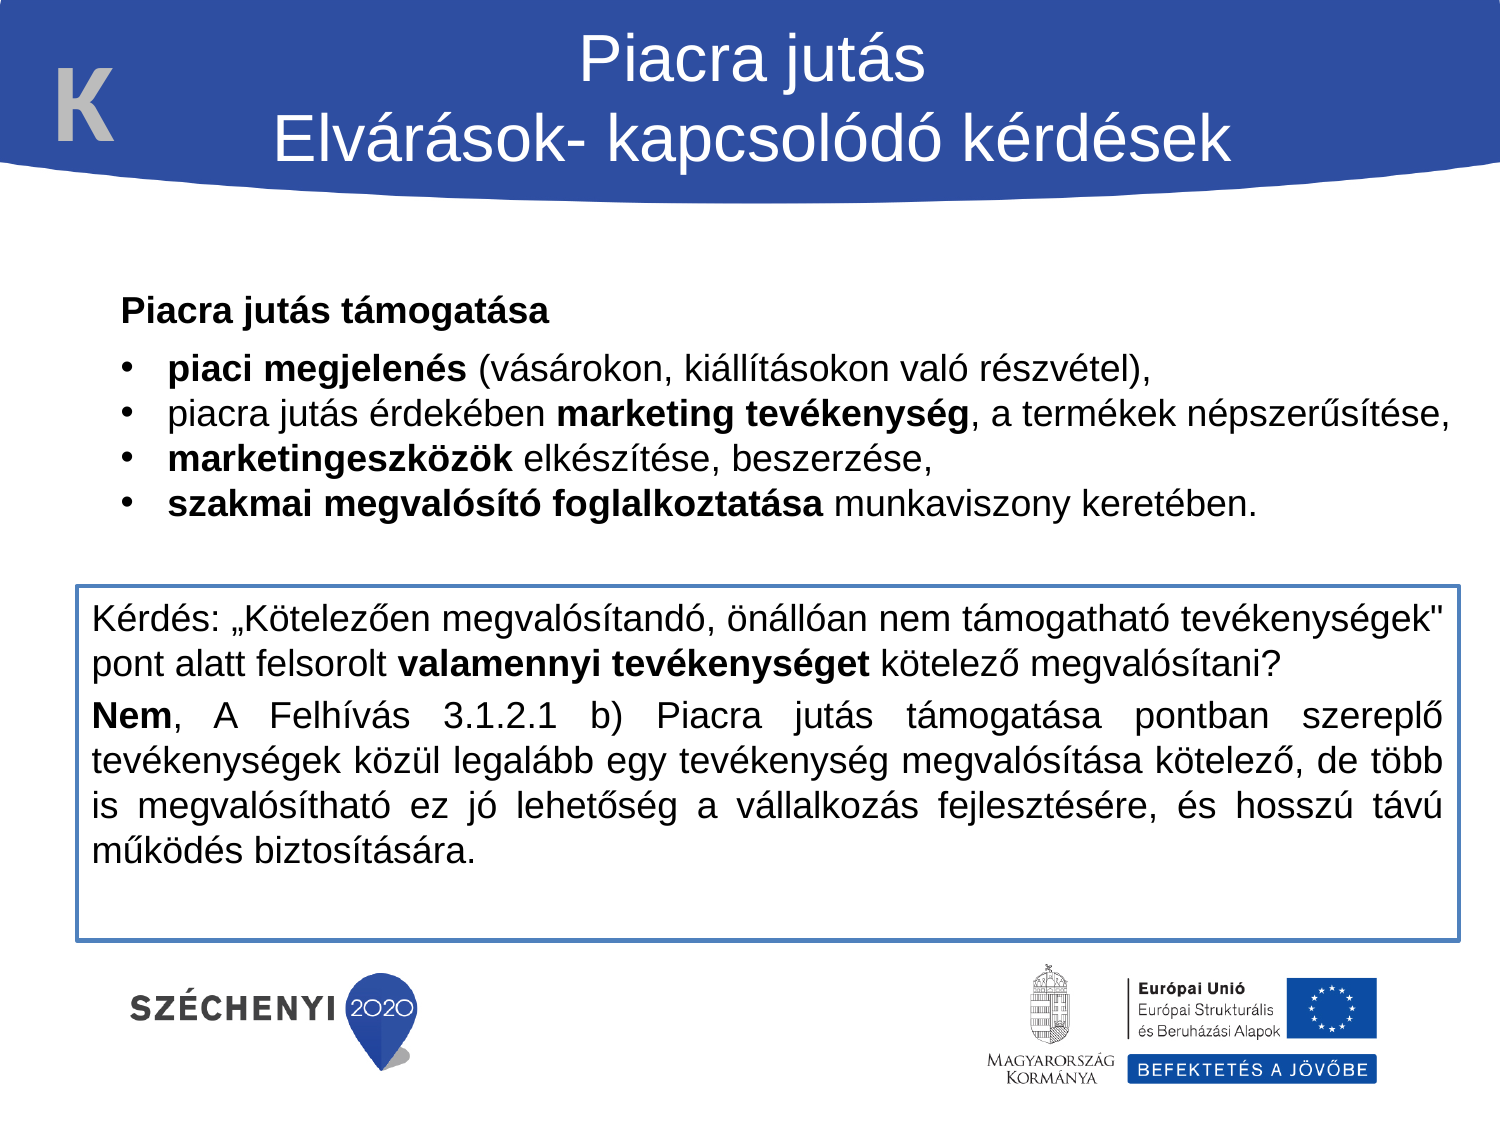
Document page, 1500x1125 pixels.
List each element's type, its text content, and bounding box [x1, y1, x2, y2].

picture [0, 0, 1500, 1125]
text_box K [38, 21, 130, 172]
text_box Piacra jutás támogatása piaci megjelenés (vásárokon, kiállításokon való részvétel), piacra jutás érdekében marketing tevékenység, a termékek népszerűsítése, marketingeszközök elkészítése, beszerzése, szakmai megvalósító foglalkoztatása munkaviszony keretében. [76, 278, 1471, 823]
text_box Piacra jutás Elvárások- kapcsolódó kérdések [88, 7, 1418, 183]
subtitle Kérdés: „Kötelezően megvalósítandó, önállóan nem támogatható tevékenységek" pont alatt felsorolt valamennyi tevékenységet kötelező megvalósítani? Nem, A Felhívás 3.1.2.1 b) Piacra jutás támogatása pontban szereplő tevékenységek közül legalább egy tevékenység megvalósítása kötelező, de több is megvalósítható ez jó lehetőség a vállalkozás fejlesztésére, és hosszú távú működés biztosítására. [75, 584, 1461, 943]
